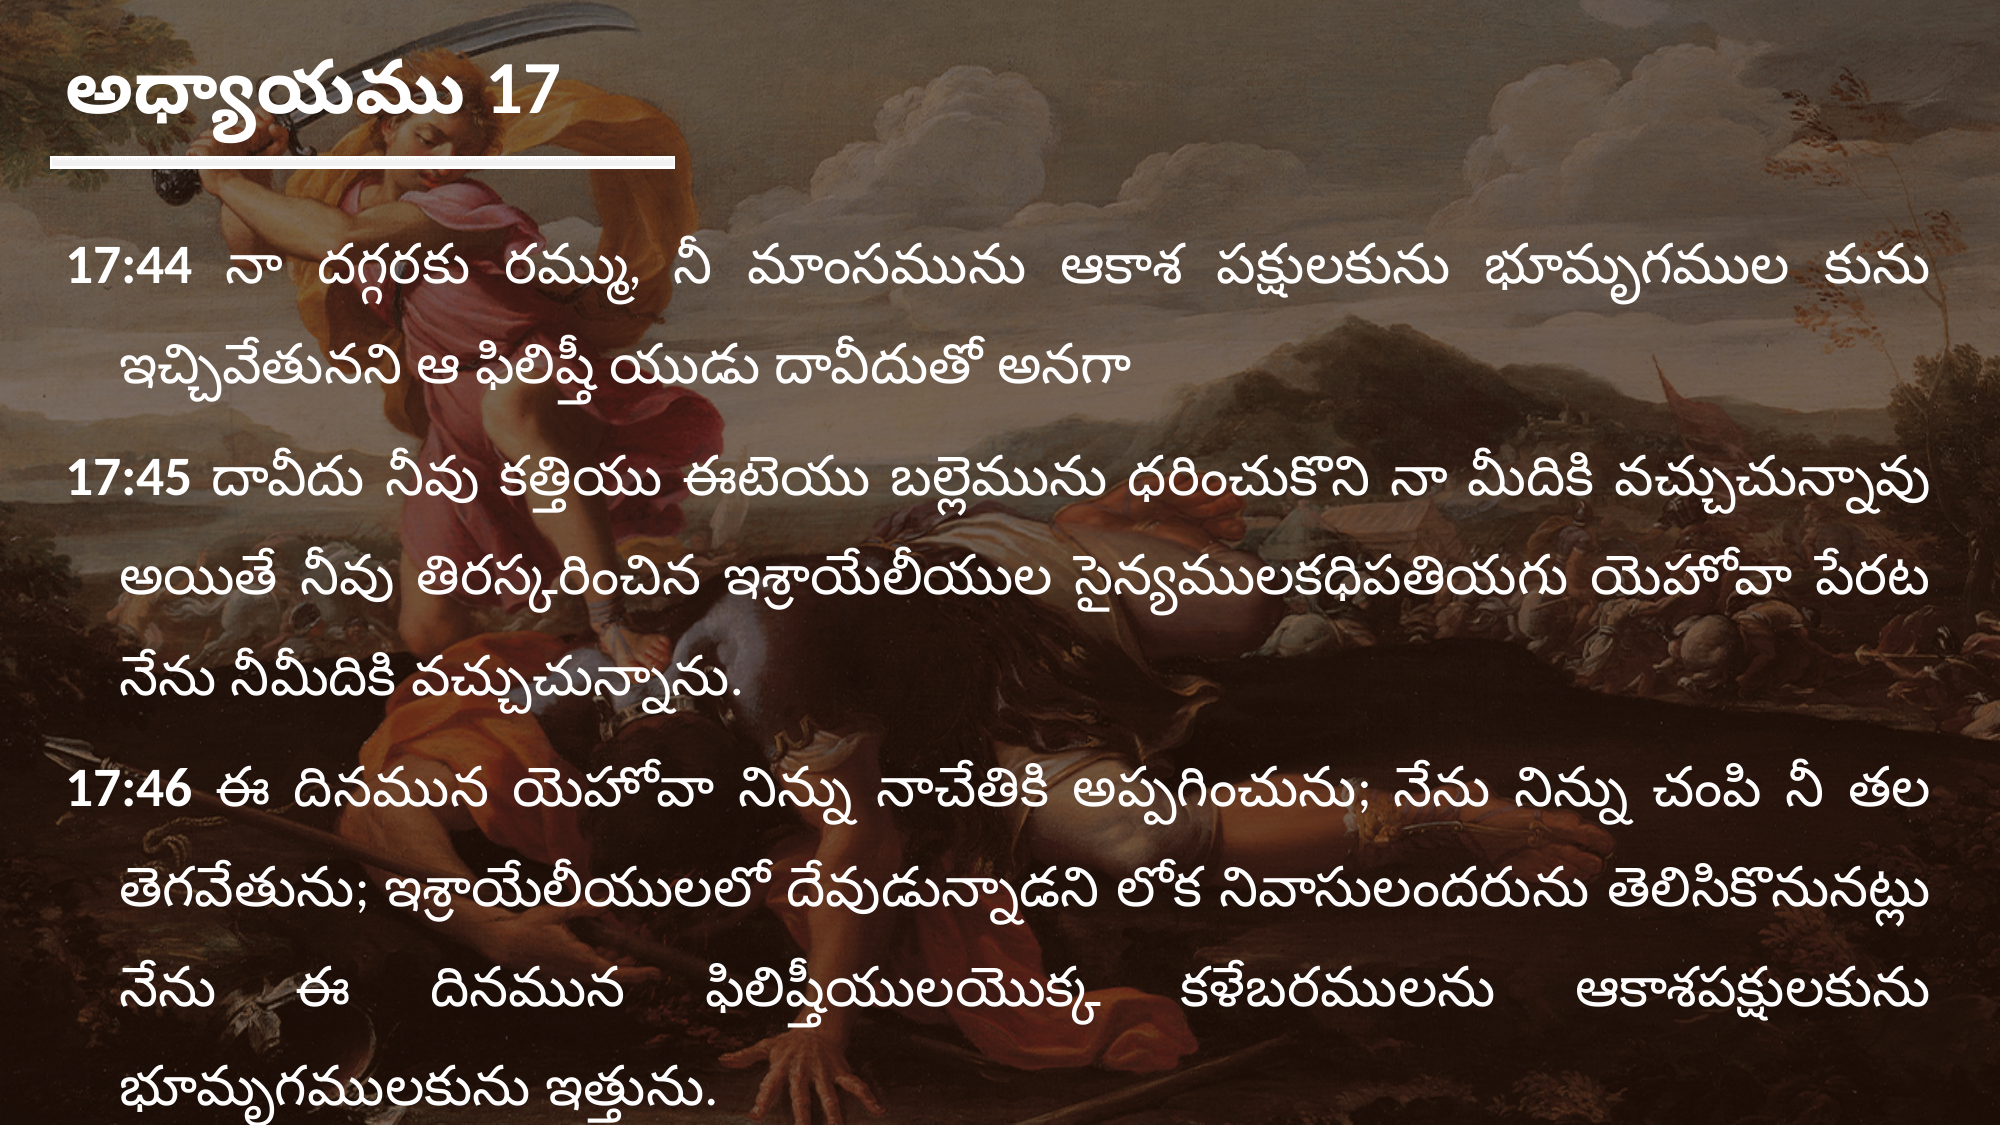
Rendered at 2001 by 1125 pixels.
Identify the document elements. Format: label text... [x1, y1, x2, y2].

list 17:44 నా దగ్గరకు రమ్ము, నీ మాంసమును ఆకాశ పక్షులకును భూమృగముల కును ఇచ్చివేతునని ఆ ఫిలిష్తీ యుడు దావీదుతో అనగా 17:45 దావీదు నీవు కత్తియు ఈటెయు బల్లెమును ధరించుకొని నా మీదికి వచ్చుచున్నావు అయితే నీవు తిరస్కరించిన ఇశ్రాయేలీయుల సైన్యములకధిపతియగు యెహోవా పేరట నేను నీమీదికి వచ్చుచున్నాను. 17:46 ఈ దినమున యెహోవా నిన్ను నాచేతికి అప్పగించును; నేను నిన్ను చంపి నీ తల తెగవేతును; ఇశ్రాయేలీయులలో దేవుడున్నాడని లోక నివాసులందరును తెలిసికొనునట్లు నేను ఈ దినమున ఫిలిష్తీయులయొక్క కళేబరములను ఆకాశపక్షులకును భూమృగములకును ఇత్తును. [50, 187, 1946, 1125]
picture [0, 0, 2000, 1125]
title అధ్యాయము 17 [50, 0, 1925, 167]
